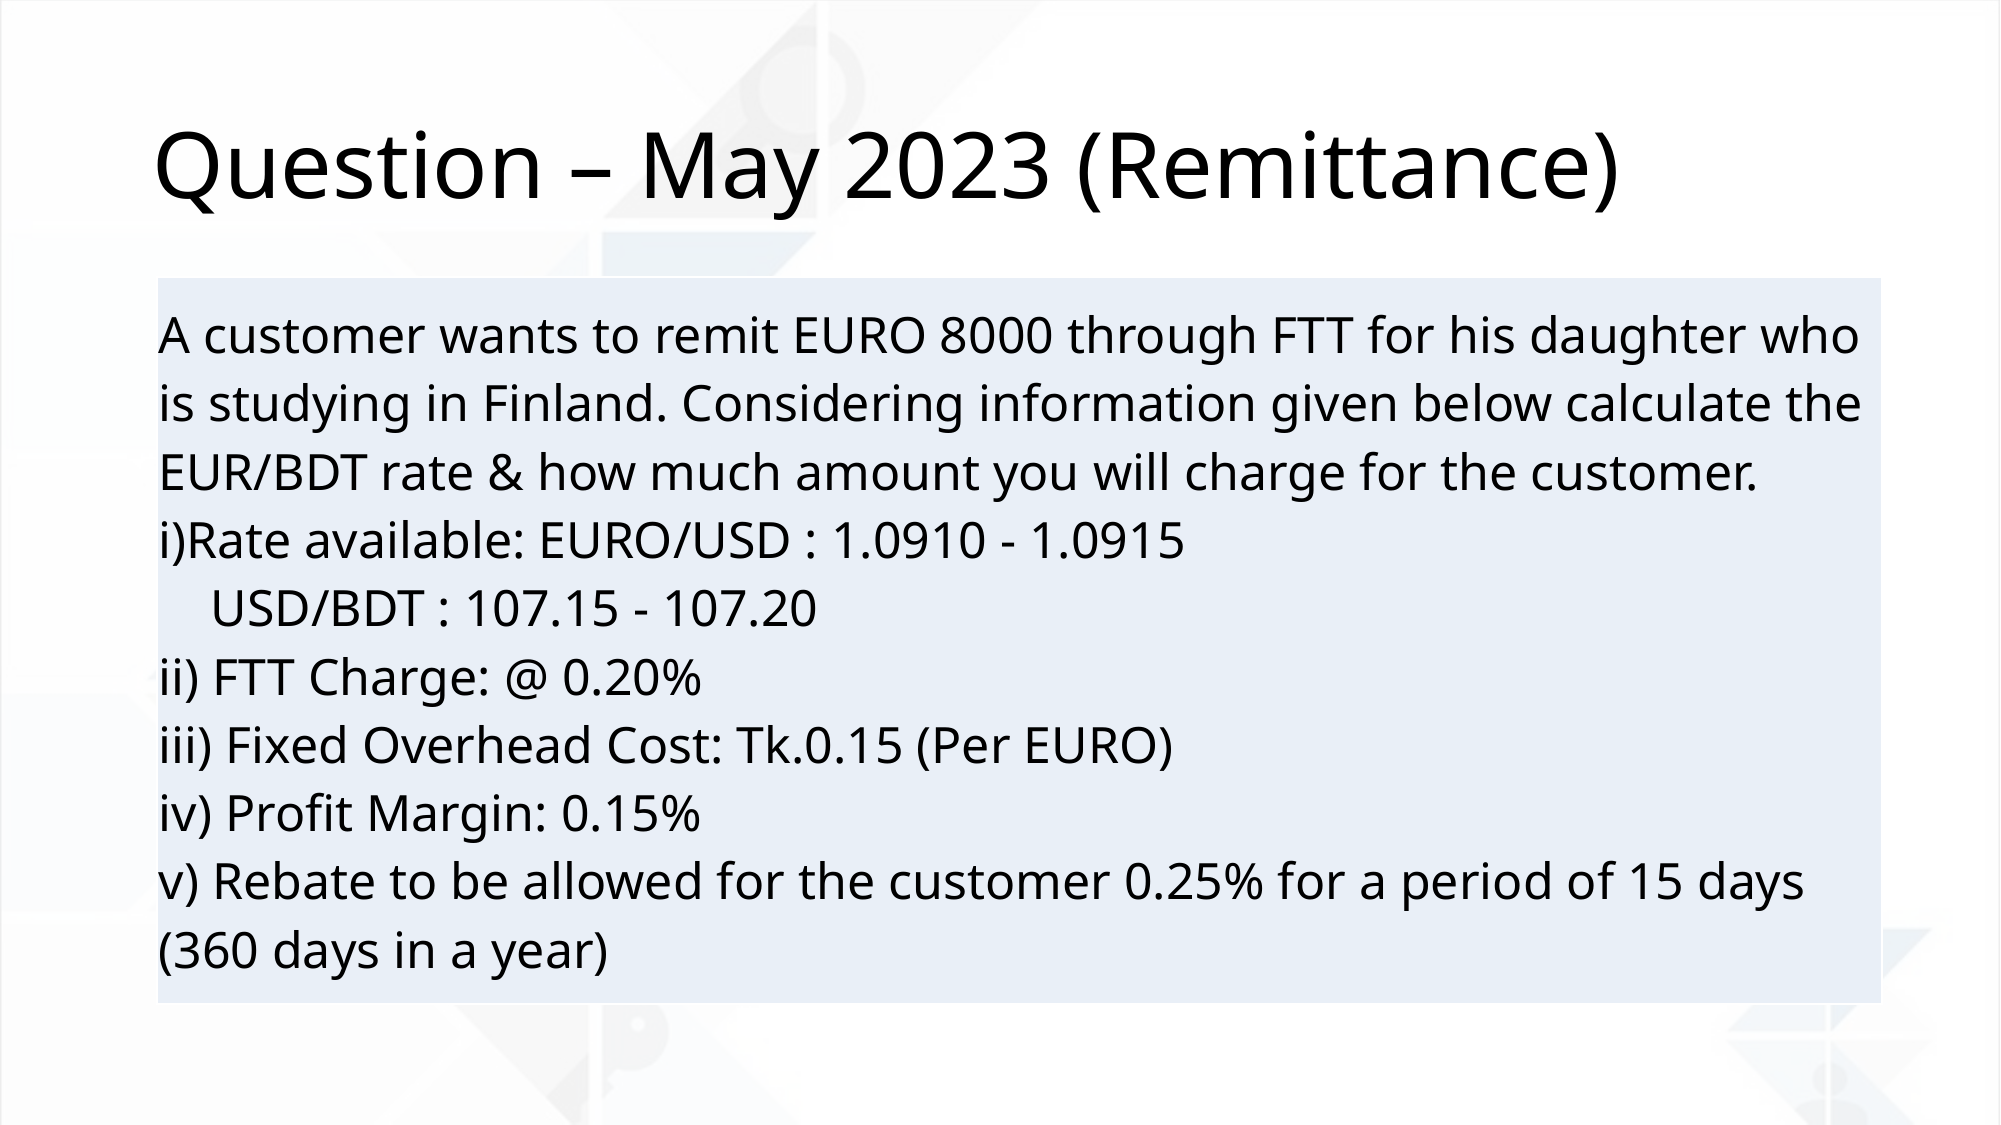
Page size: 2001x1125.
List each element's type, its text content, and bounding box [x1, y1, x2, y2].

table_header A customer wants to remit EURO 8000 through FTT for his daughter who is studying in Finland. Considering information given below calculate the EUR/BDT rate & how much amount you will charge for the customer. i)Rate available: EURO/USD : 1.0910 - 1.0915 USD/BDT : 107.15 - 107.20 ii) FTT Charge: @ 0.20% iii) Fixed Overhead Cost: Tk.0.15 (Per EURO) iv) Profit Margin: 0.15% v) Rebate to be allowed for the customer 0.25% for a period of 15 days (360 days in a year) [158, 278, 1881, 1003]
title Question – May 2023 (Remittance) [137, 59, 1863, 278]
